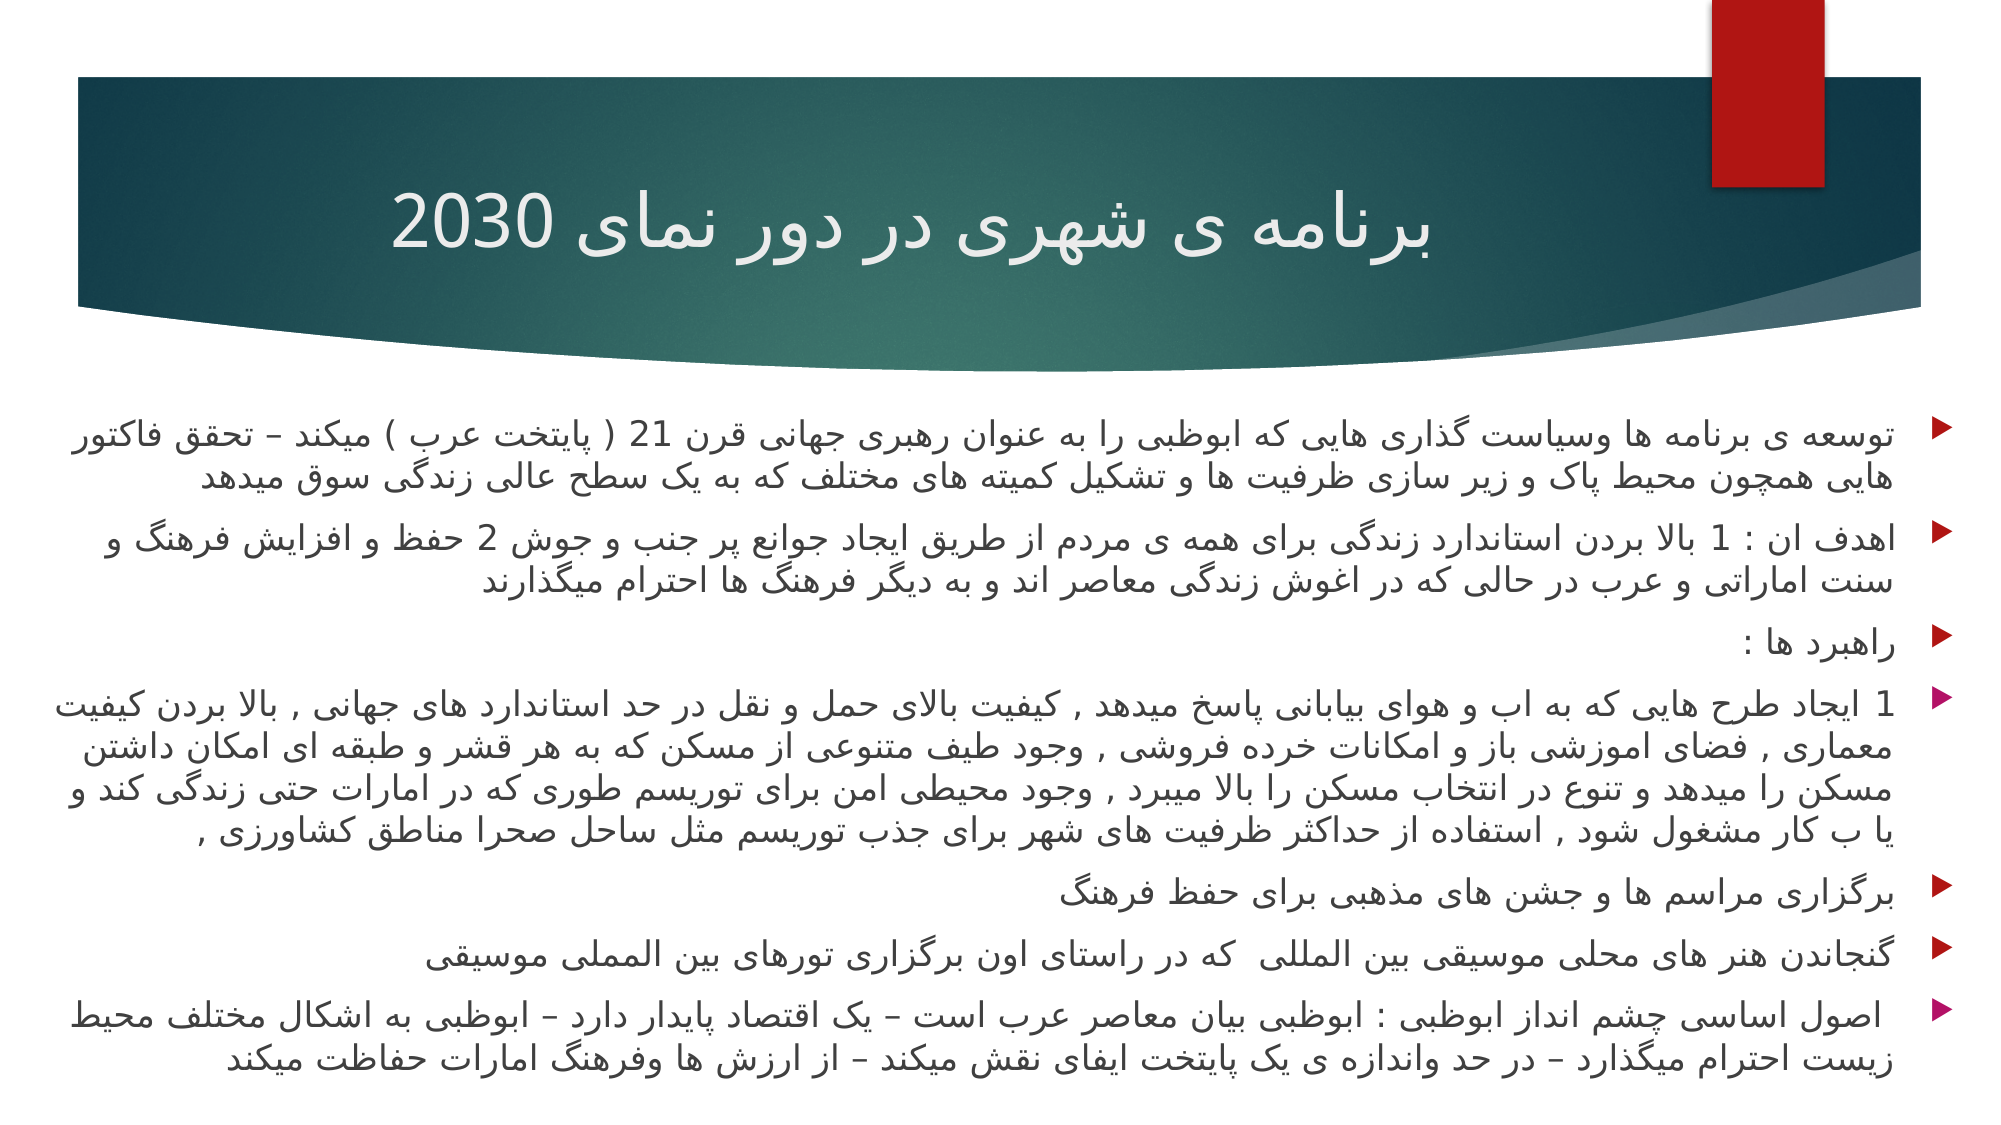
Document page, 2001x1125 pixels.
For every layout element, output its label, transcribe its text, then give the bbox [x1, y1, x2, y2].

list توسعه ی برنامه ها وسیاست گذاری هایی که ابوظبی را به عنوان رهبری جهانی قرن 21 ( پایتخت عرب ) میکند – تحقق فاکتور هایی همچون محیط پاک و زیر سازی ظرفیت ها و تشکیل کمیته های مختلف که به یک سطح عالی زندگی سوق میدهد اهدف ان : 1 بالا بردن استاندارد زندگی برای همه ی مردم از طریق ایجاد جوانع پر جنب و جوش 2 حفظ و افزایش فرهنگ و سنت اماراتی و عرب در حالی که در اغوش زندگی معاصر اند و به دیگر فرهنگ ها احترام میگذارند راهبرد ها : 1 ایجاد طرح هایی که به اب و هوای بیابانی پاسخ میدهد ‚ کیفیت بالای حمل و نقل در حد استاندارد های جهانی ‚ بالا بردن کیفیت معماری ‚ فضای اموزشی باز و امکانات خرده فروشی ‚ وجود طیف متنوعی از مسکن که به هر قشر و طبقه ای امکان داشتن مسکن را میدهد و تنوع در انتخاب مسکن را بالا میبرد ‚ وجود محیطی امن برای توریسم طوری که در امارات حتی زندگی کند و یا ب کار مشغول شود ‚ استفاده از حداکثر ظرفیت های شهر برای جذب توریسم مثل ساحل صحرا مناطق کشاورزی ‚ برگزاری مراسم ها و جشن های مذهبی برای حفظ فرهنگ گنجاندن هنر های محلی موسیقی بین المللی که در راستای اون برگزاری تورهای بین المملی موسیقی اصول اساسی چشم انداز ابوظبی : ابوظبی بیان معاصر عرب است – یک اقتصاد پایدار دارد – ابوظبی به اشکال مختلف محیط زیست احترام میگذارد – در حد واندازه ی یک پایتخت ایفای نقش میکند – از ارزش ها وفرهنگ امارات حفاظت میکند [29, 403, 1969, 1095]
title برنامه ی شهری در دور نمای 2030 [189, 159, 1638, 276]
